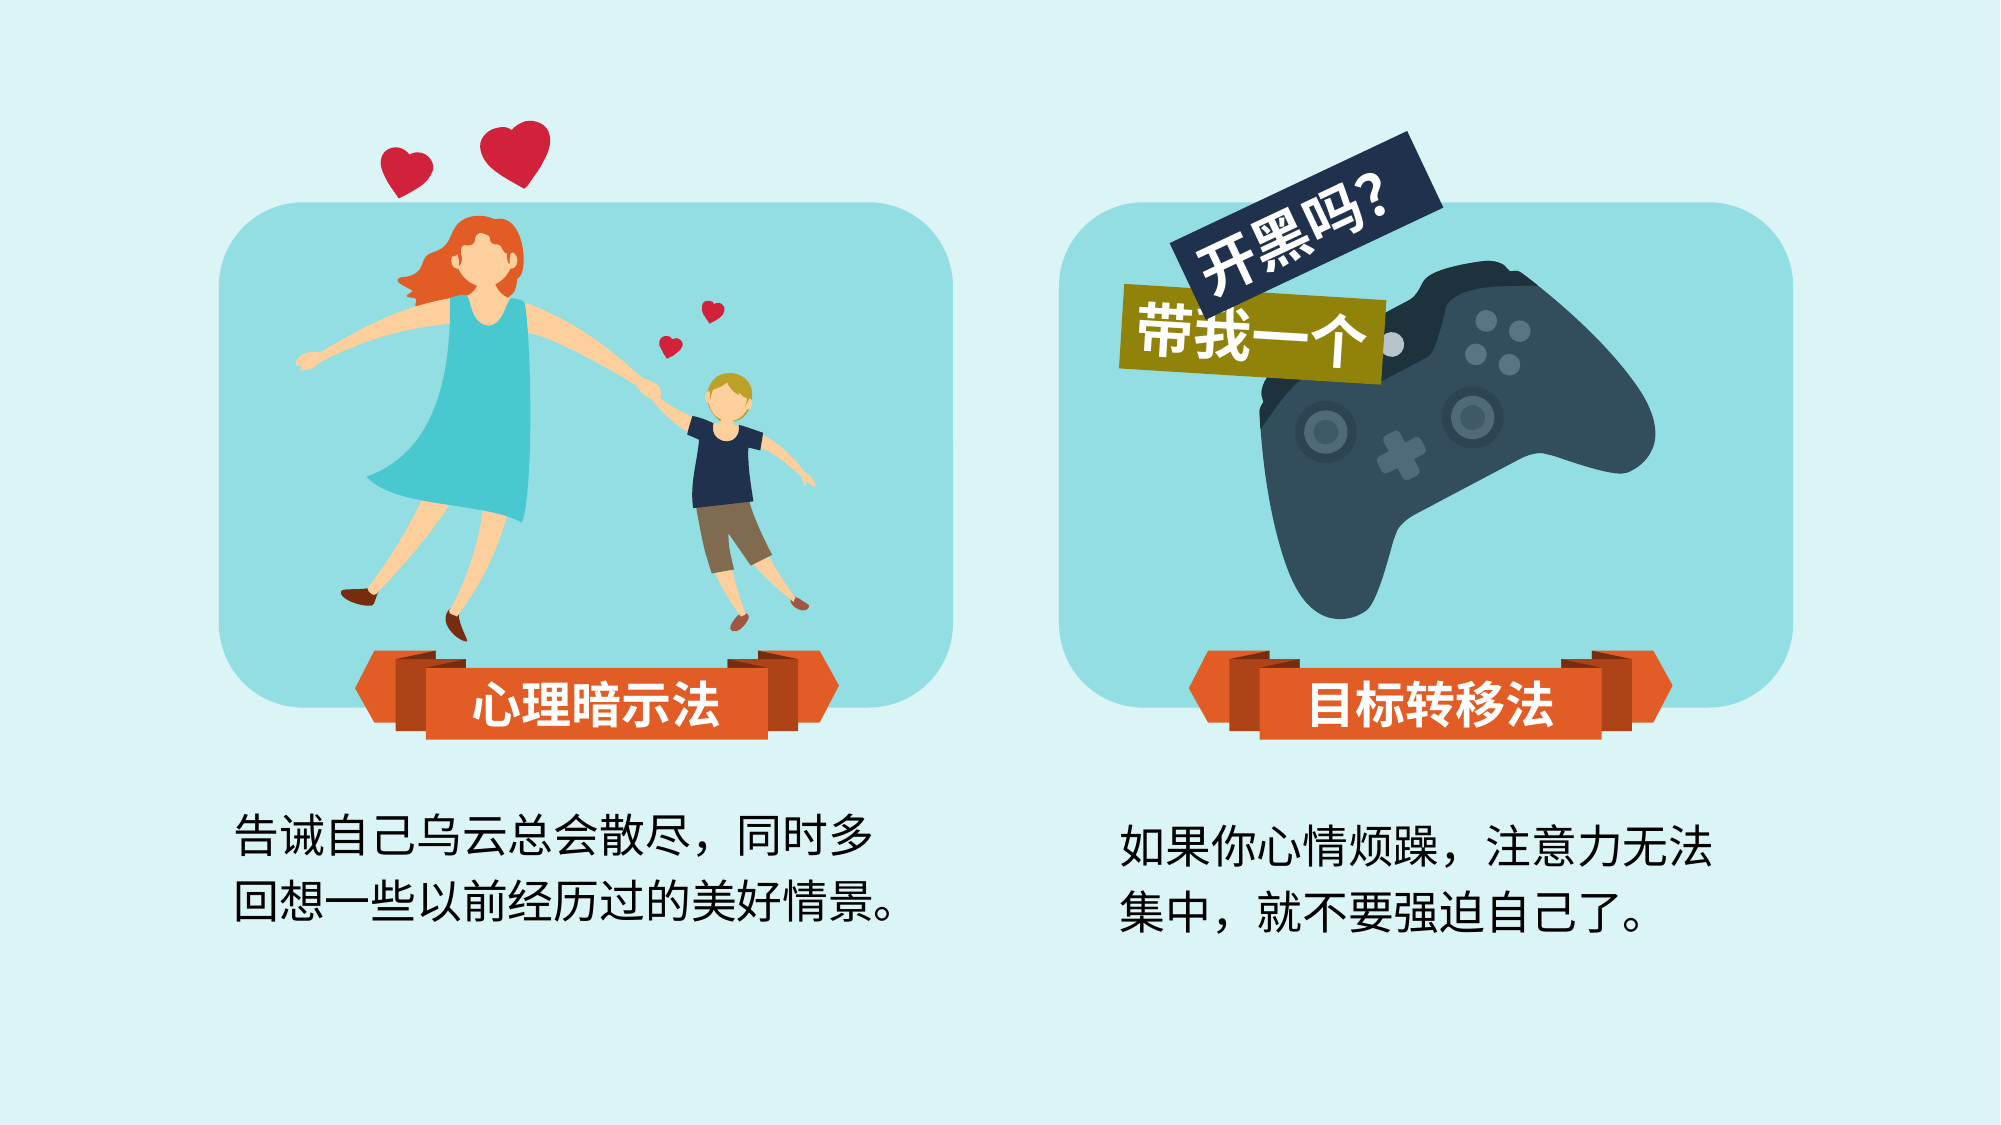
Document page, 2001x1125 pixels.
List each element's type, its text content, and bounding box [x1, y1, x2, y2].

text_box 如果你心情烦躁，注意力无法集中，就不要强迫自己了。 [1104, 799, 1757, 947]
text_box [218, 119, 954, 740]
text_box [1058, 182, 1794, 740]
text_box 告诫自己乌云总会散尽，同时多回想一些以前经历过的美好情景。 [218, 788, 912, 935]
